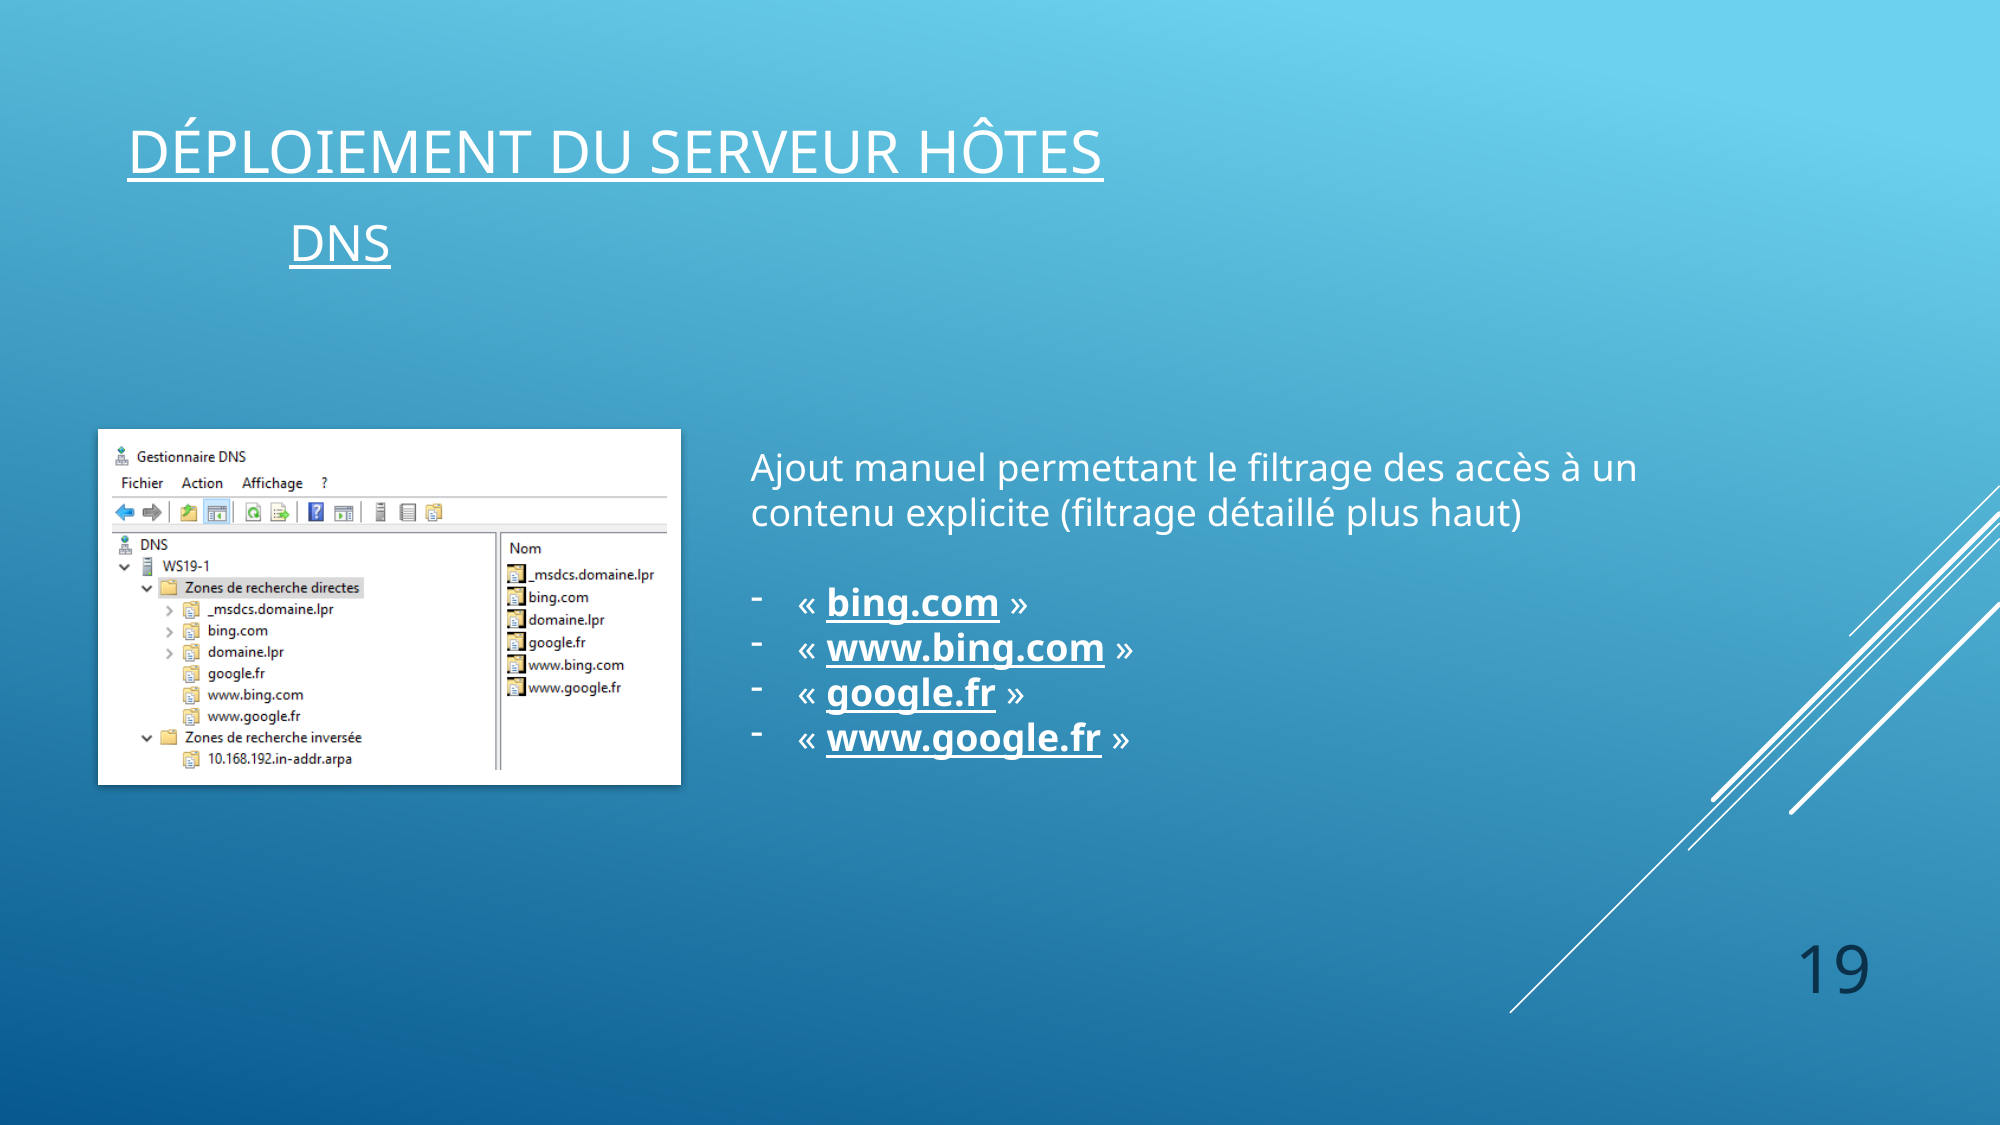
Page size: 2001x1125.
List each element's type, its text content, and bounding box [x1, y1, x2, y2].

slide_number 19 [1700, 915, 1888, 1025]
picture [111, 443, 668, 771]
text_box Ajout manuel permettant le filtrage des accès à un contenu explicite (filtrage détaillé plus haut) « bing.com » « www.bing.com » « google.fr » « www.google.fr » [735, 437, 1794, 767]
text_box dns [274, 177, 1675, 306]
title Déploiement Du serveur hôtes [112, 85, 1221, 214]
